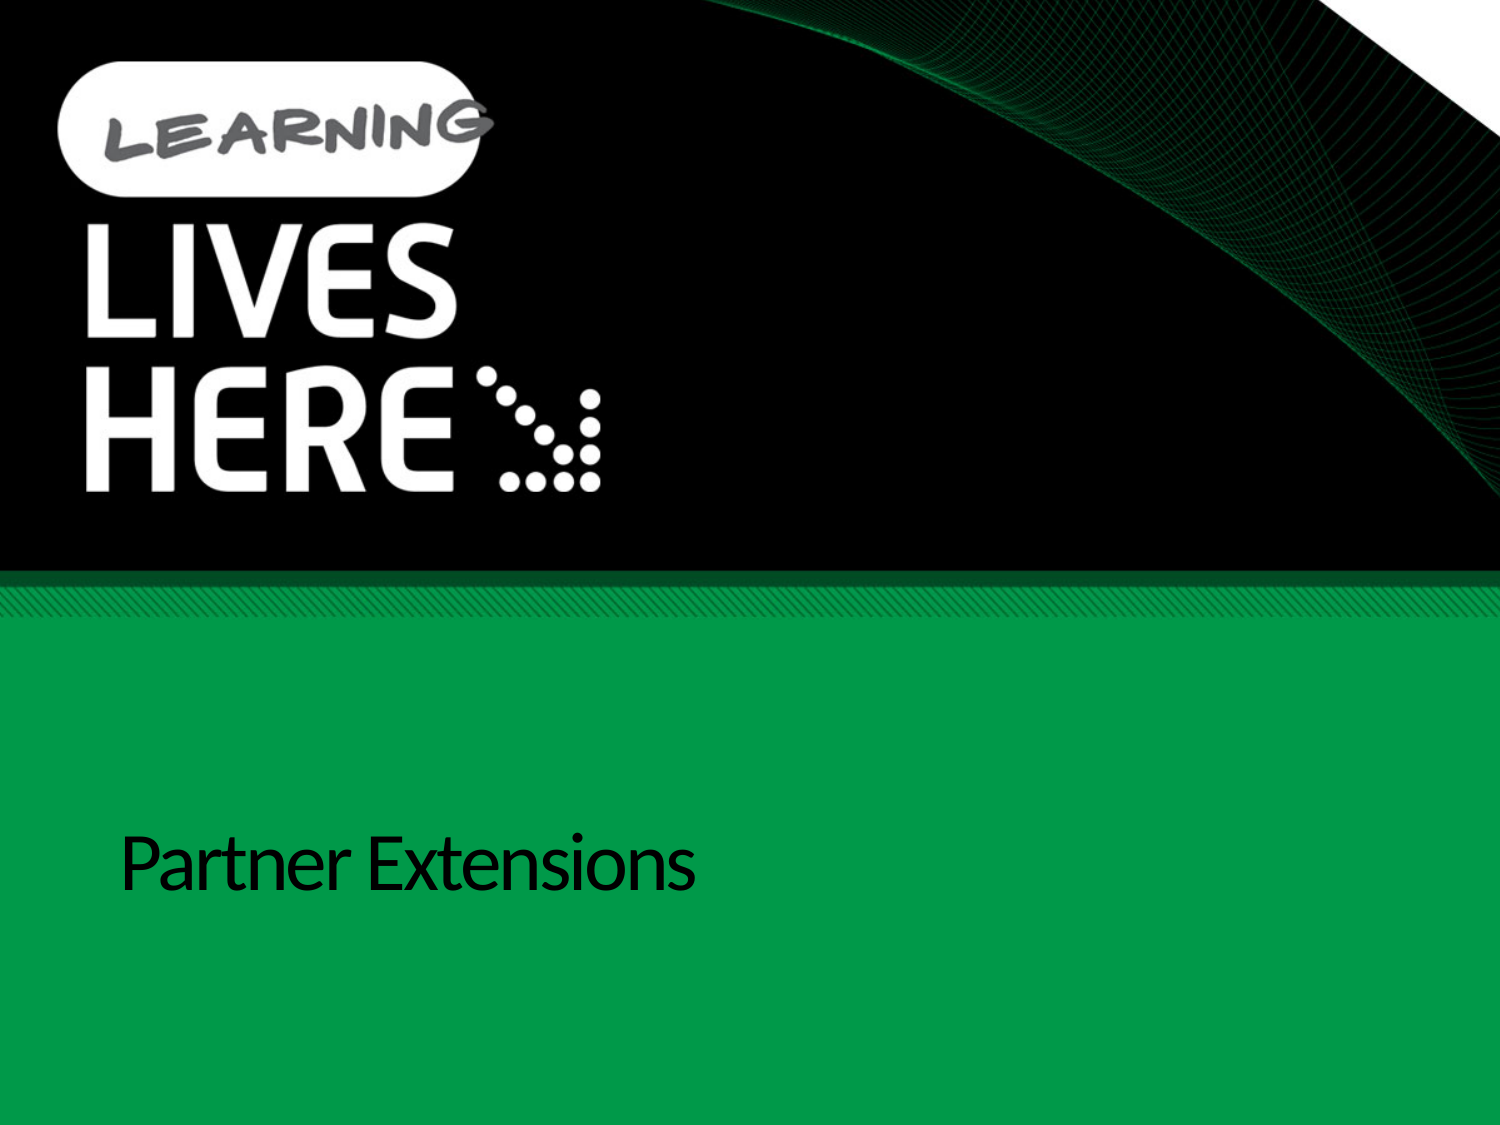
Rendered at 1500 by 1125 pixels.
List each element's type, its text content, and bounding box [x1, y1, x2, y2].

title Partner Extensions [119, 818, 1375, 943]
picture [0, 0, 1500, 1125]
